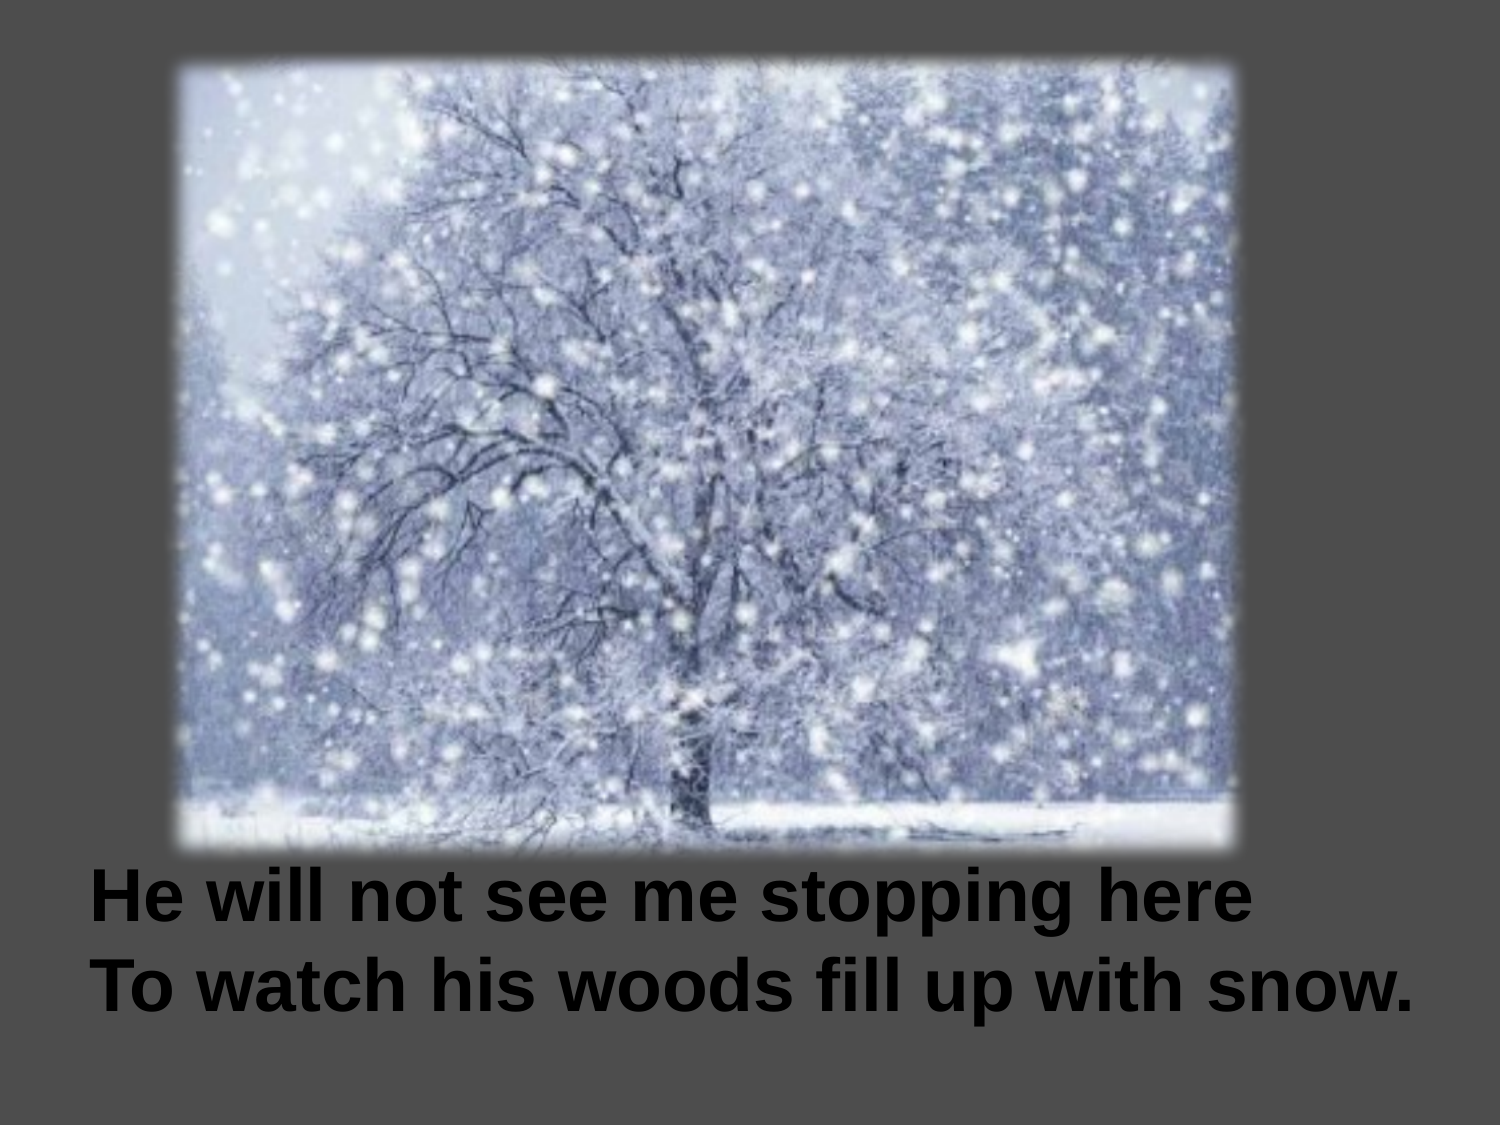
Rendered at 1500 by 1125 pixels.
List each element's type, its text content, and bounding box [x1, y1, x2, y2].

picture [162, 49, 1251, 866]
text_box He will not see me stopping here To watch his woods fill up with snow. [75, 839, 1475, 1125]
